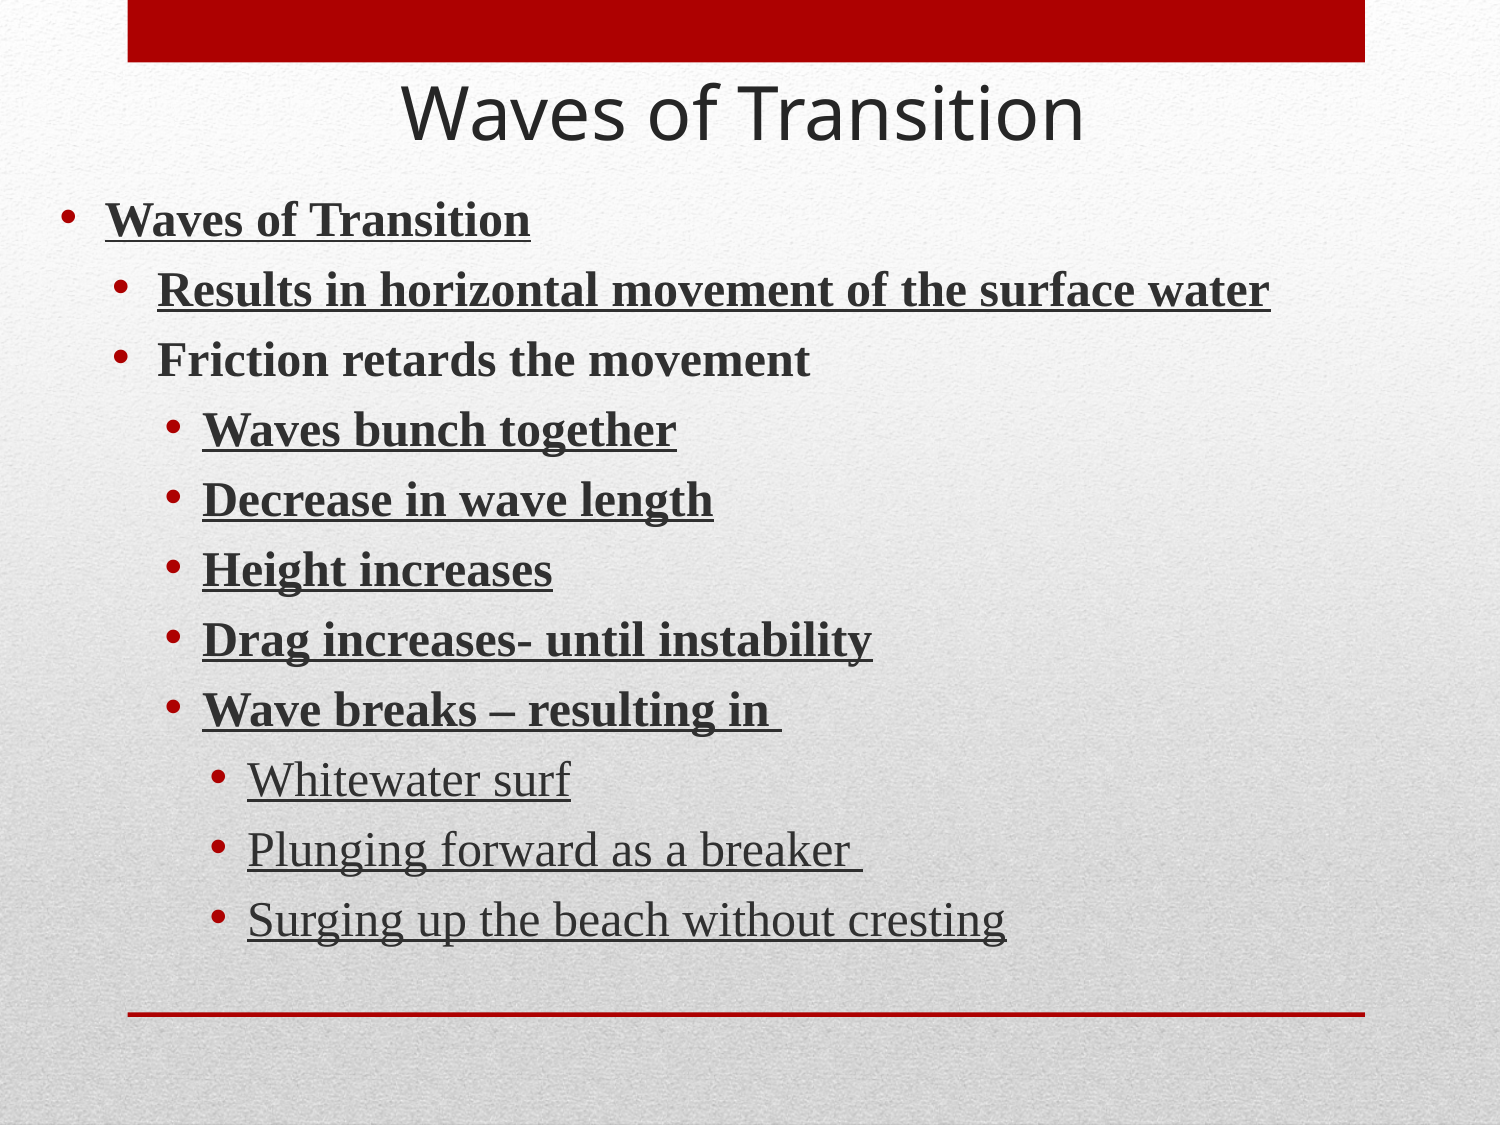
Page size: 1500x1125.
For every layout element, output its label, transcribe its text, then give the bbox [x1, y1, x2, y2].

title Waves of Transition [137, 0, 1350, 149]
list Waves of Transition Results in horizontal movement of the surface water Friction retards the movement Waves bunch together Decrease in wave length Height increases Drag increases- until instability Wave breaks – resulting in Whitewater surf Plunging forward as a breaker Surging up the beach without cresting [44, 149, 1495, 1063]
